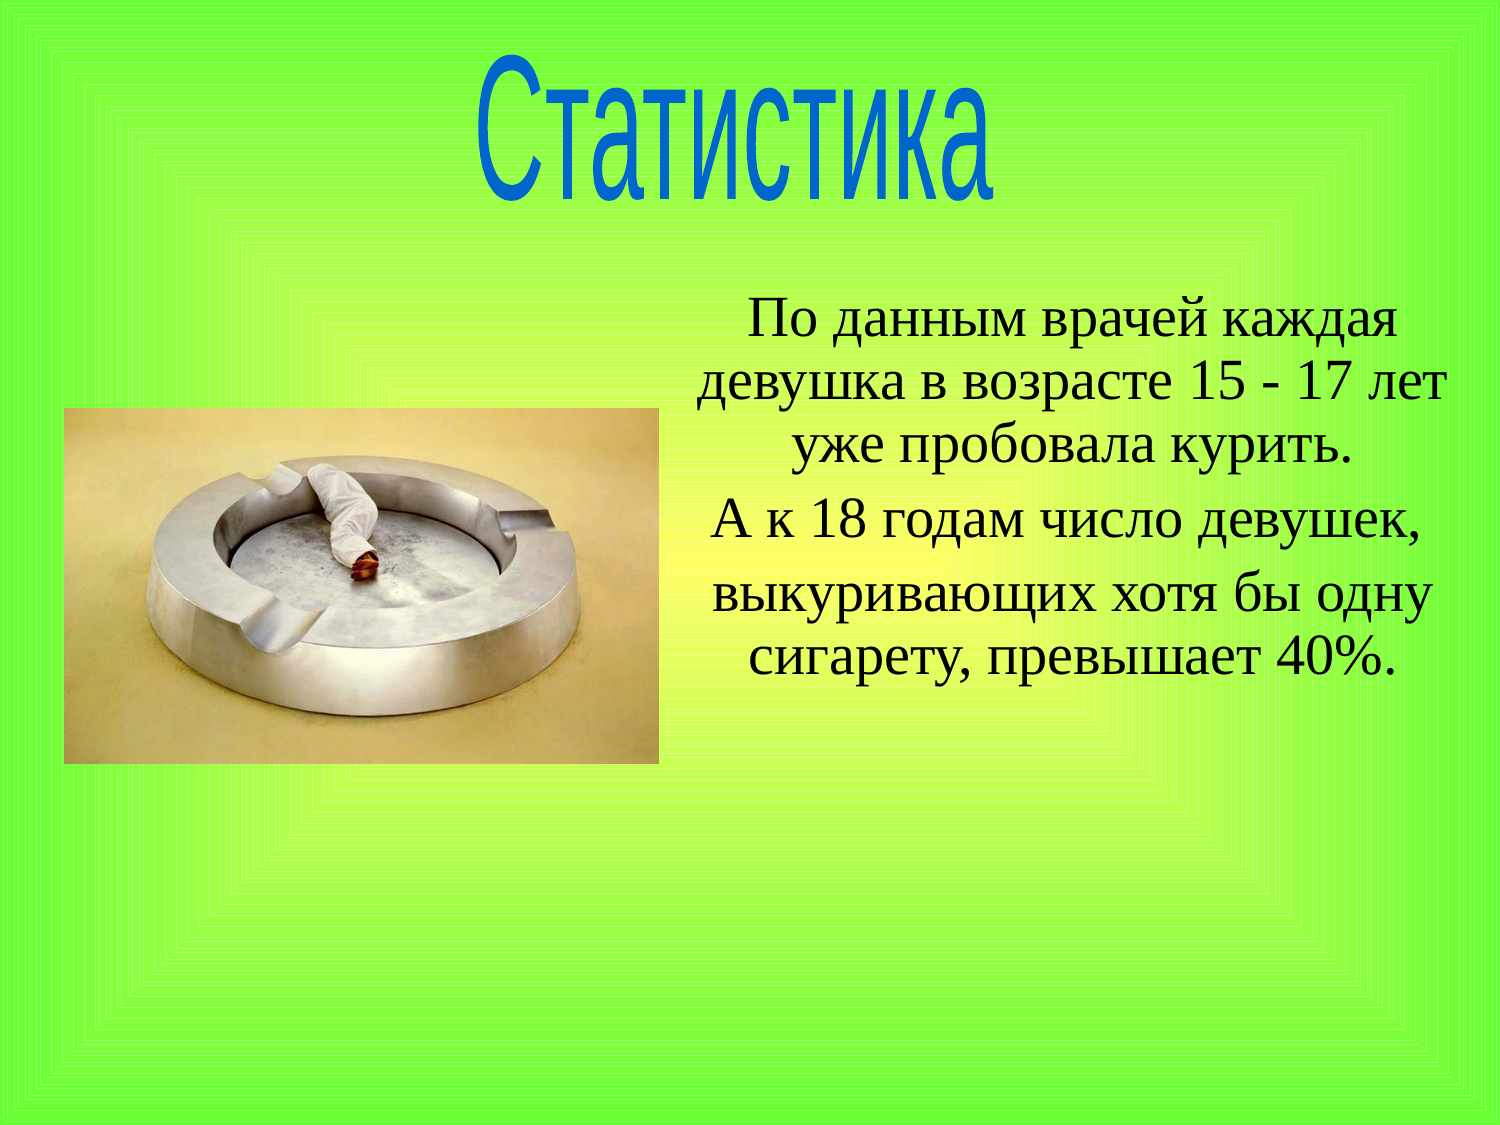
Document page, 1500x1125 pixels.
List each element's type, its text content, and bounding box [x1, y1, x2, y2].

picture [64, 408, 660, 764]
list По данным врачей каждая девушка в возрасте 15 - 17 лет уже пробовала курить. А к 18 годам число девушек, выкуривающих хотя бы одну сигарету, превышает 40%. [620, 278, 1471, 839]
